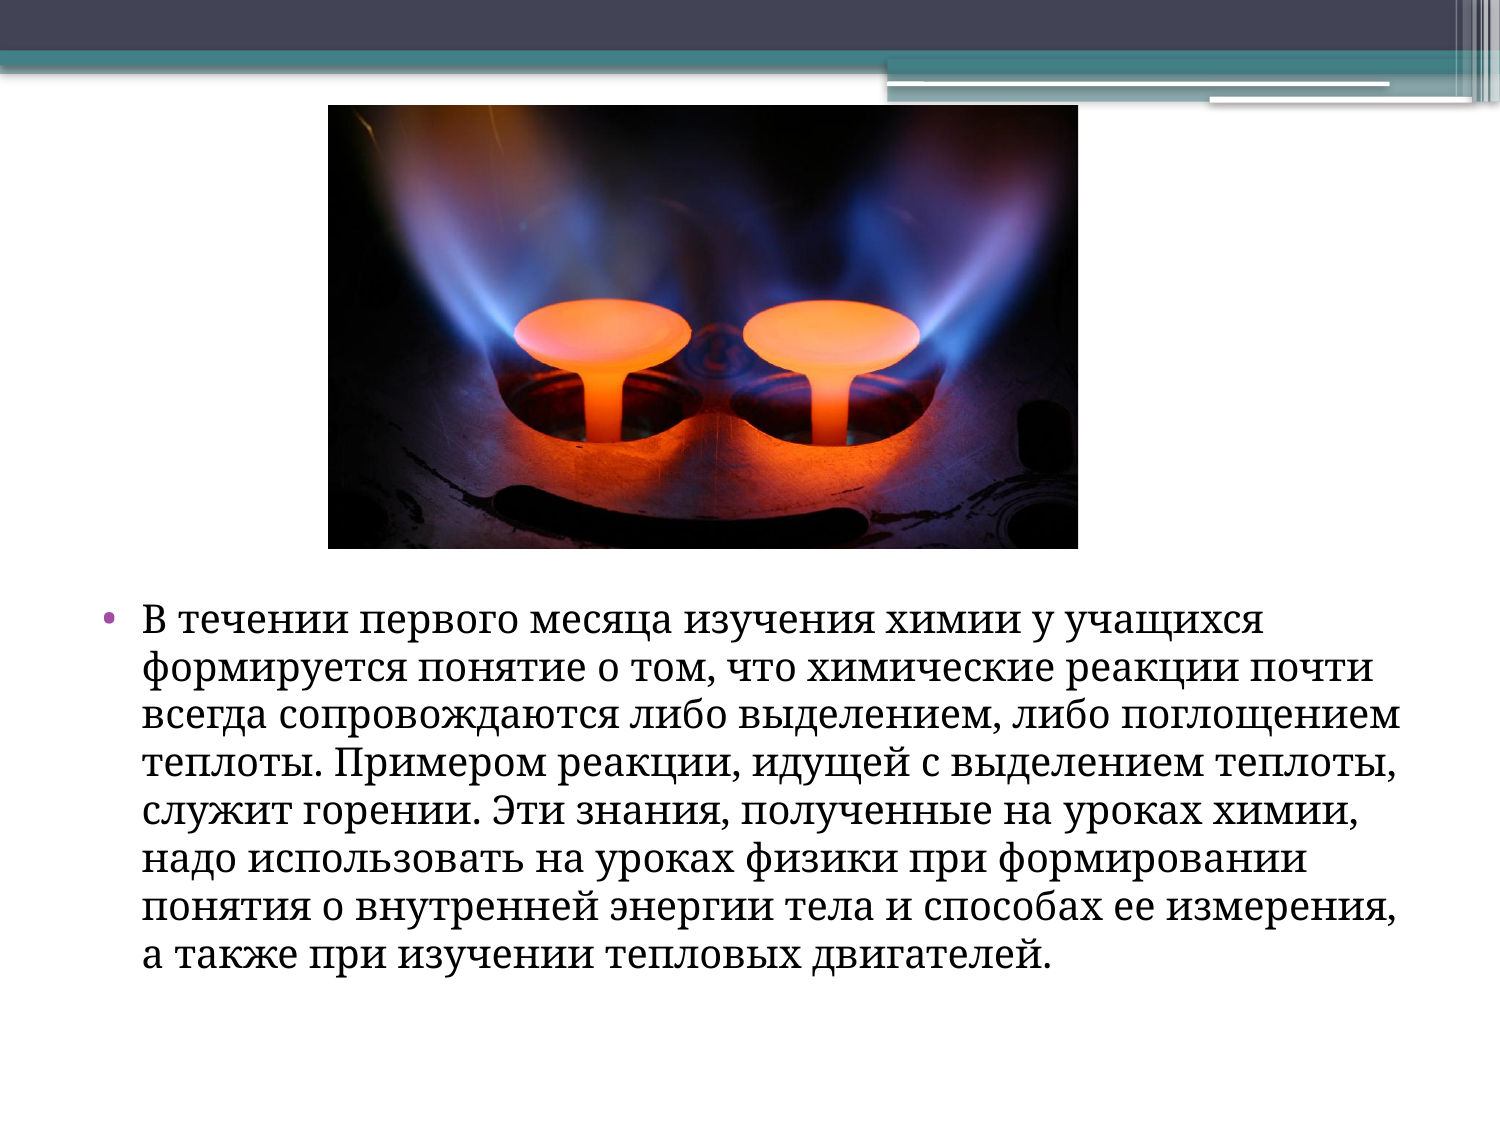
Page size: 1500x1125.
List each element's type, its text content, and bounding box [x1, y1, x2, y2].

list В течении первого месяца изучения химии у учащихся формируется понятие о том, что химические реакции почти всегда сопровождаются либо выделением, либо поглощением теплоты. Примером реакции, идущей с выделением теплоты, служит горении. Эти знания, полученные на уроках химии, надо использовать на уроках физики при формировании понятия о внутренней энергии тела и способах ее измерения, а также при изучении тепловых двигателей. [70, 585, 1421, 997]
picture [327, 105, 1079, 549]
